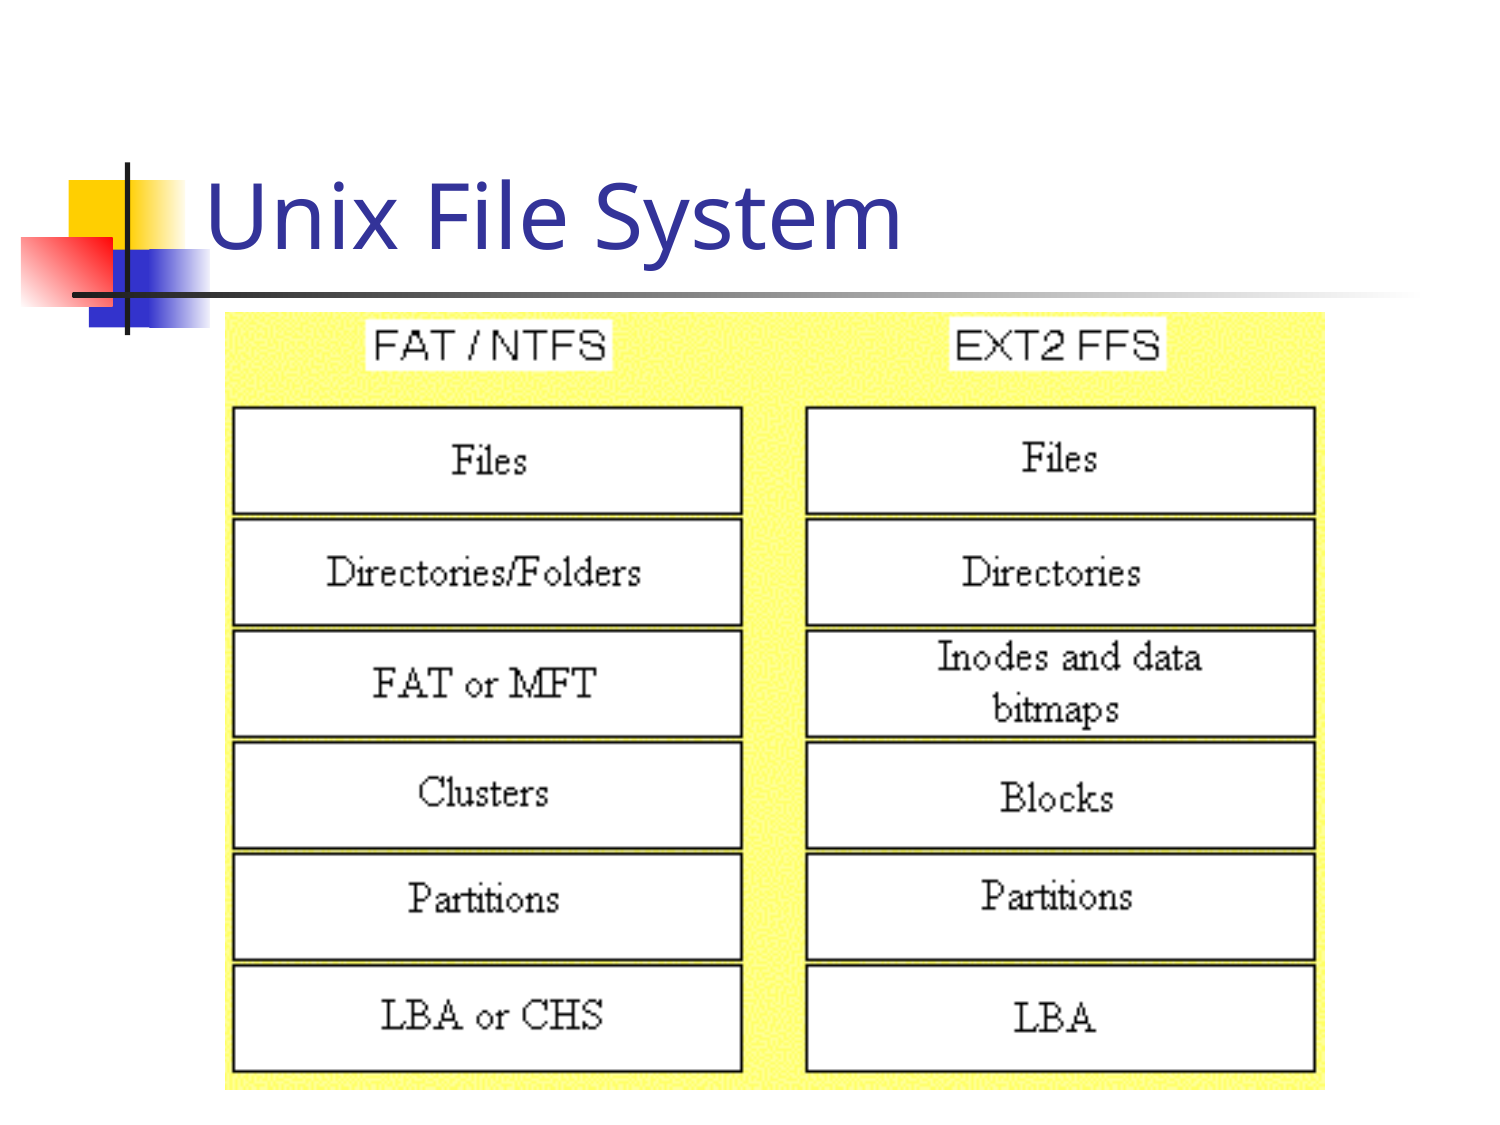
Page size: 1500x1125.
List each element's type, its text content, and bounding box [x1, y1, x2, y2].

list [224, 312, 1326, 1090]
title Unix File System [188, 34, 1468, 276]
